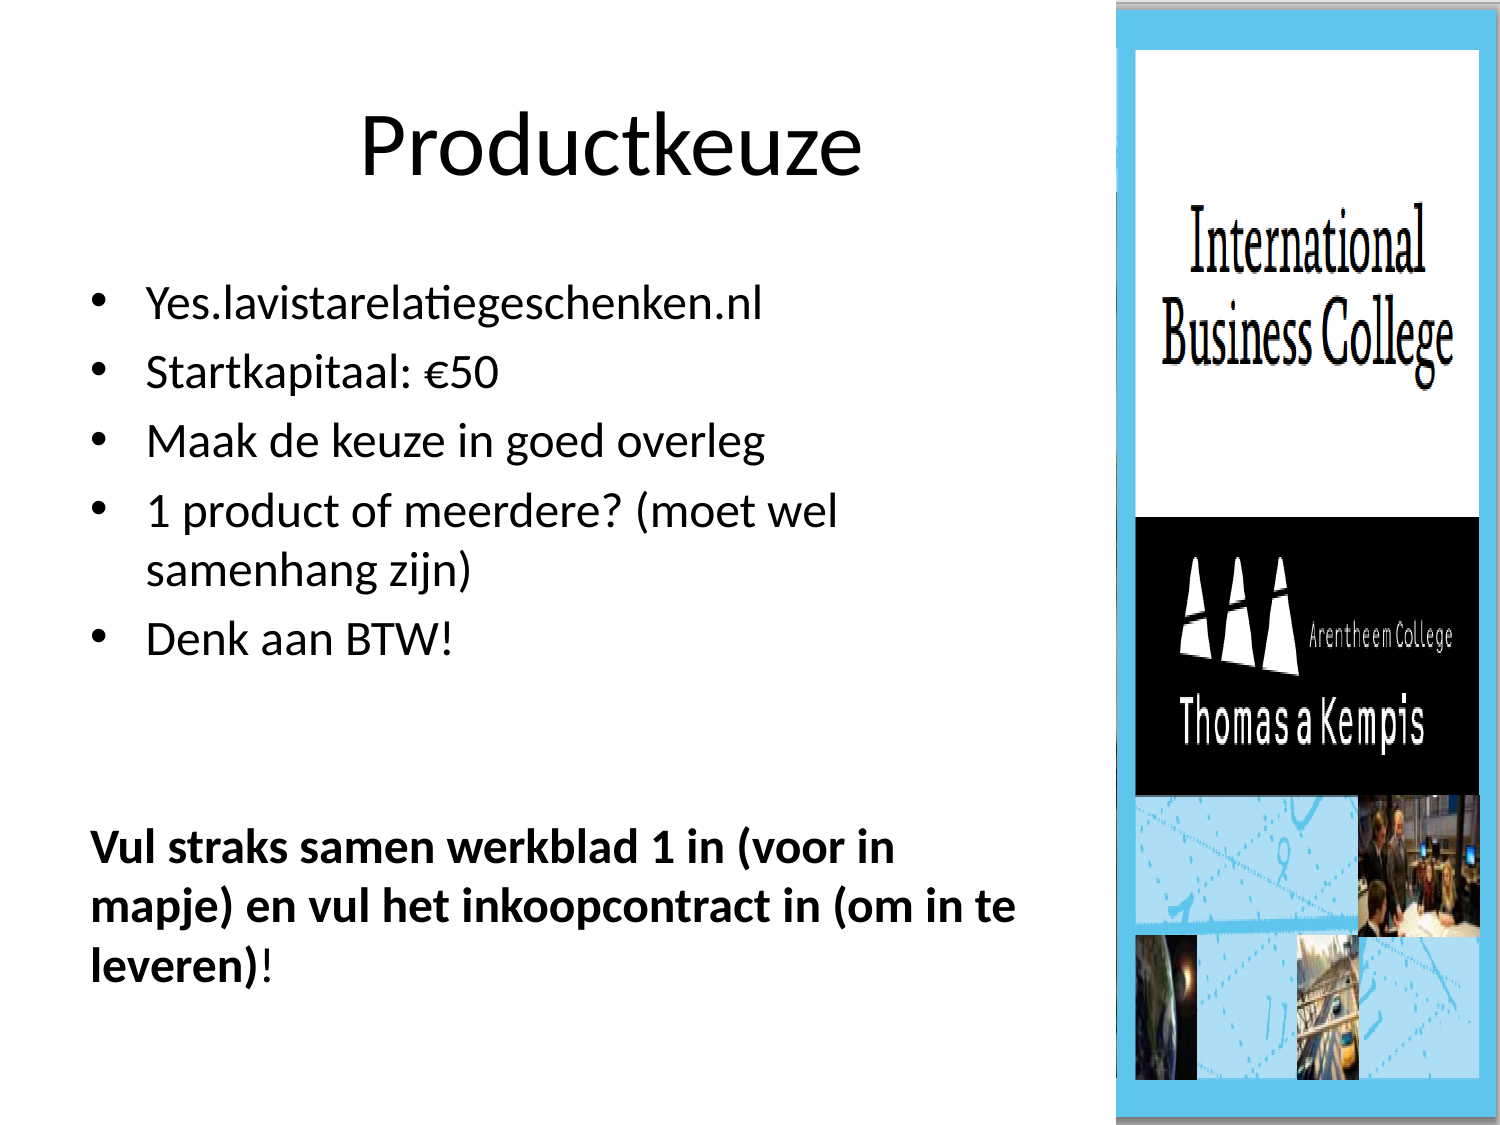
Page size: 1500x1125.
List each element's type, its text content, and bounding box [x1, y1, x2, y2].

picture [1115, 0, 1500, 1125]
list Yes.lavistarelatiegeschenken.nl Startkapitaal: €50 Maak de keuze in goed overleg 1 product of meerdere? (moet wel samenhang zijn) Denk aan BTW! Vul straks samen werkblad 1 in (voor in mapje) en vul het inkoopcontract in (om in te leveren)! [75, 262, 1058, 1005]
title Productkeuze [75, 45, 1058, 233]
